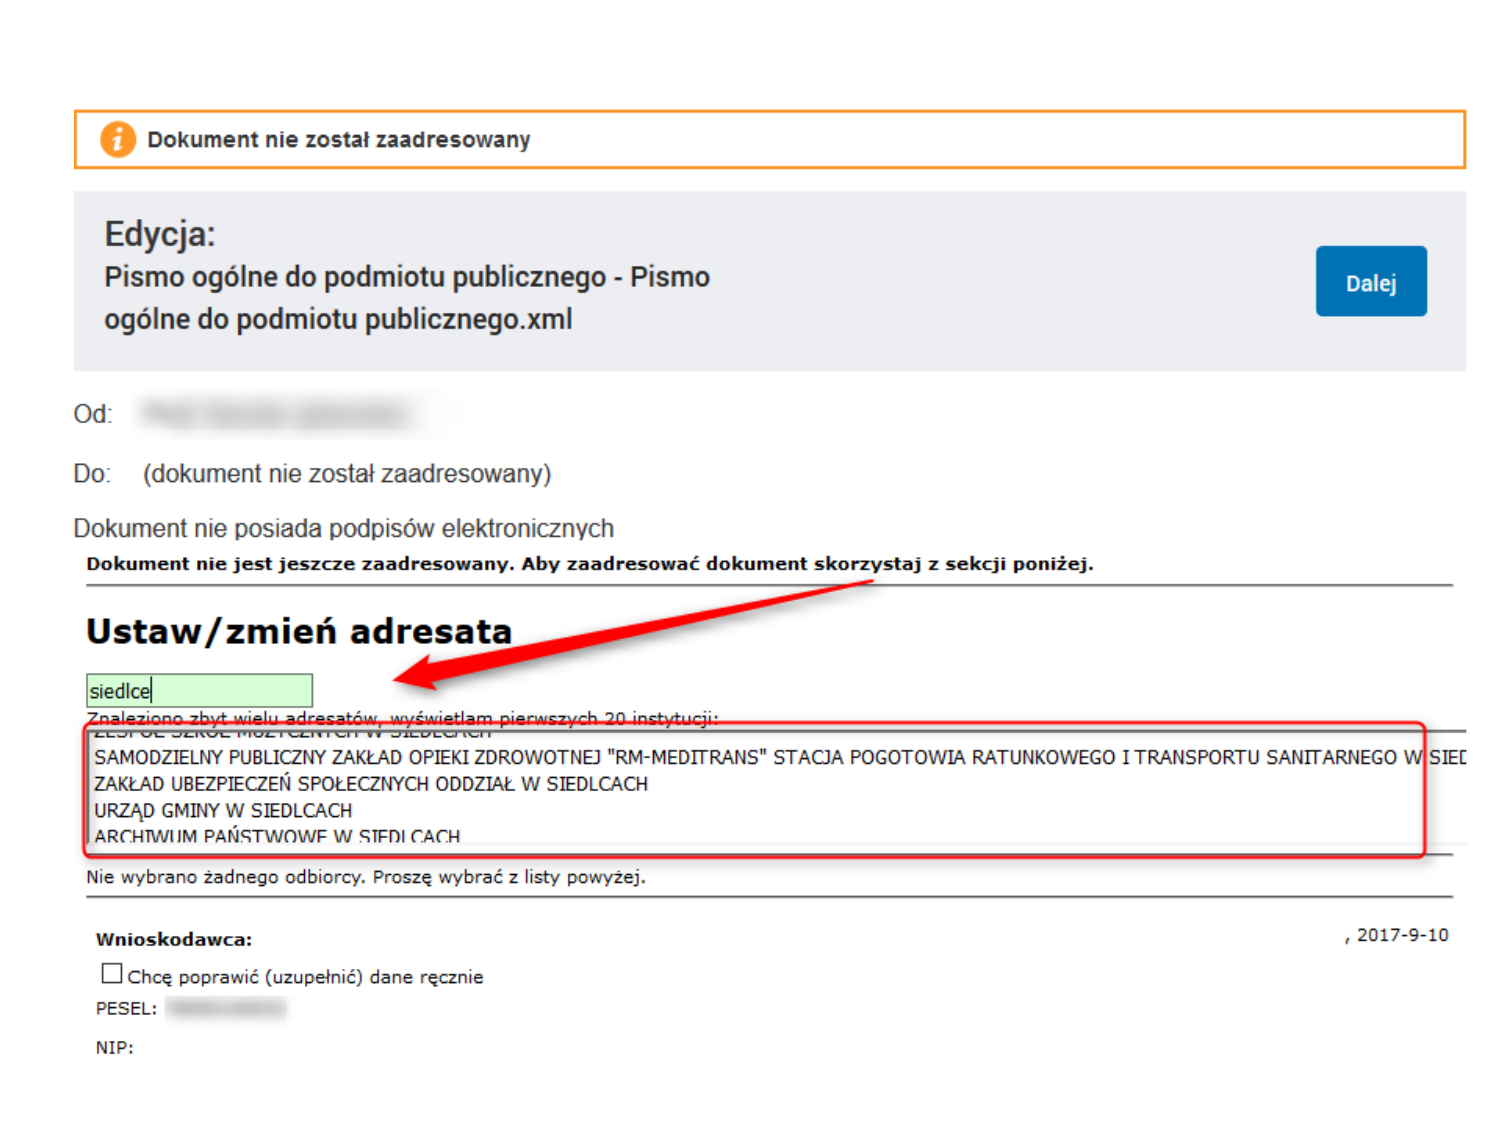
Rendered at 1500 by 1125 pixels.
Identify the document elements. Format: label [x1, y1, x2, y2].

picture [74, 99, 1476, 1076]
